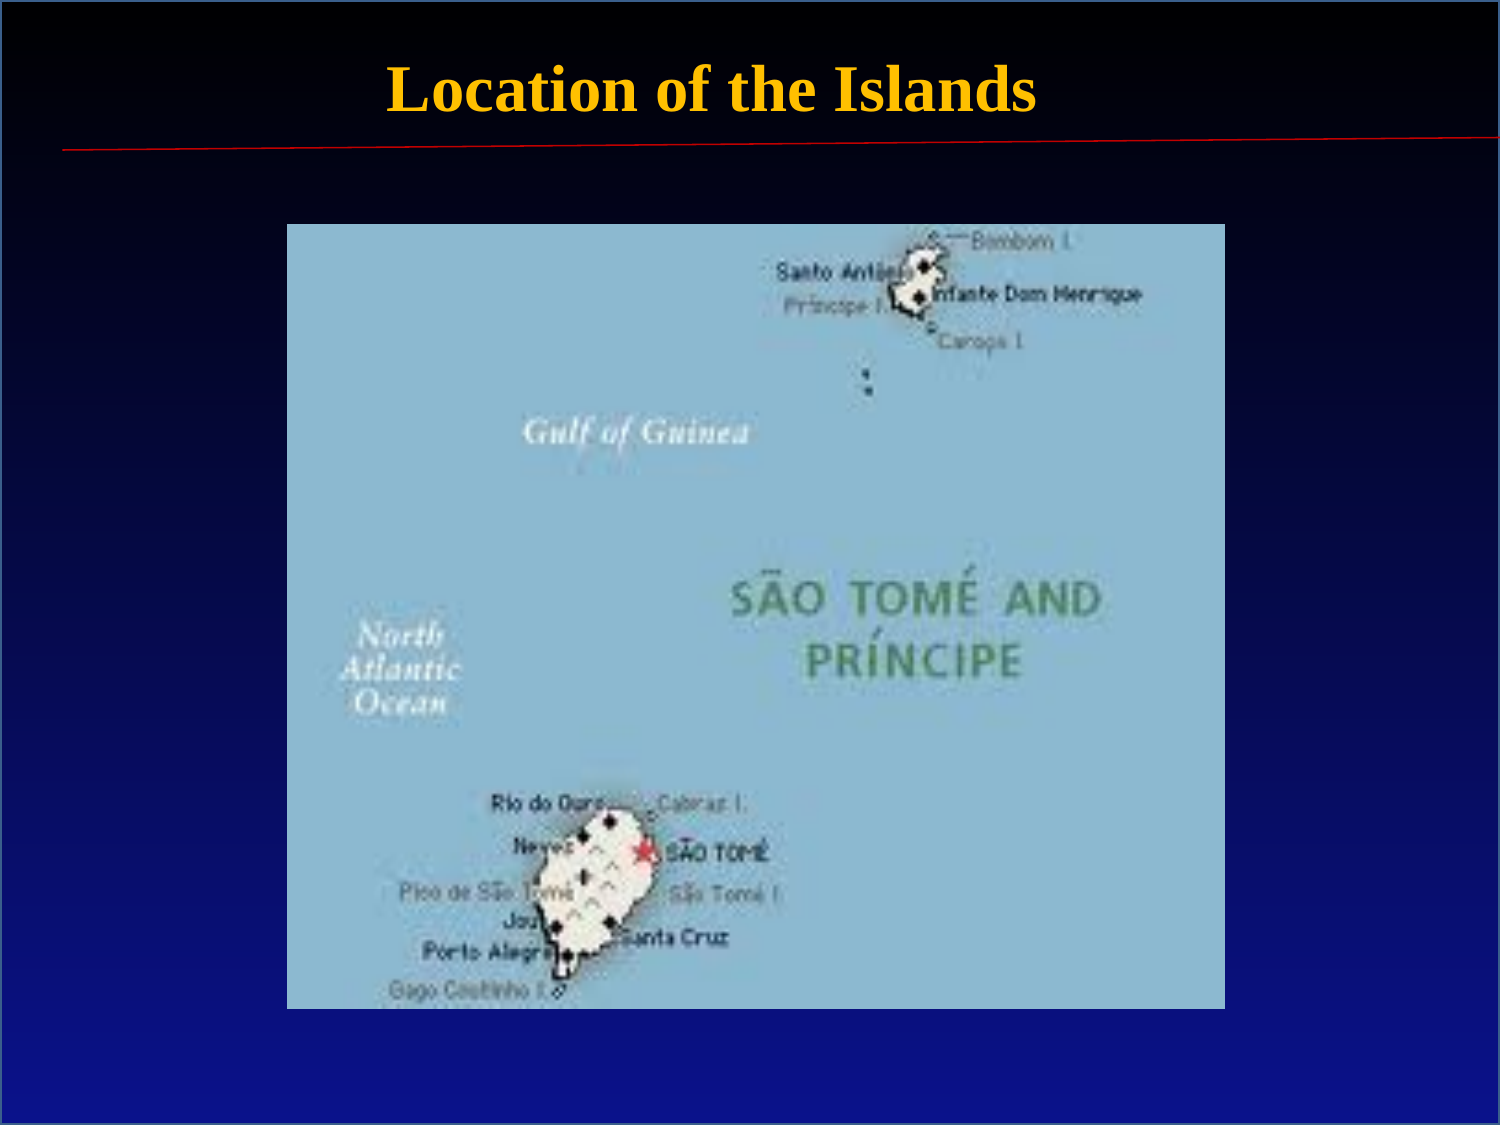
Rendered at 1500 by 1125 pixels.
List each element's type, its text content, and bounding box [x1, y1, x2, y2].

text_box [0, 0, 1500, 1125]
text_box Location of the Islands [37, 37, 1388, 133]
picture [287, 224, 1226, 1009]
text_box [62, 137, 1500, 151]
